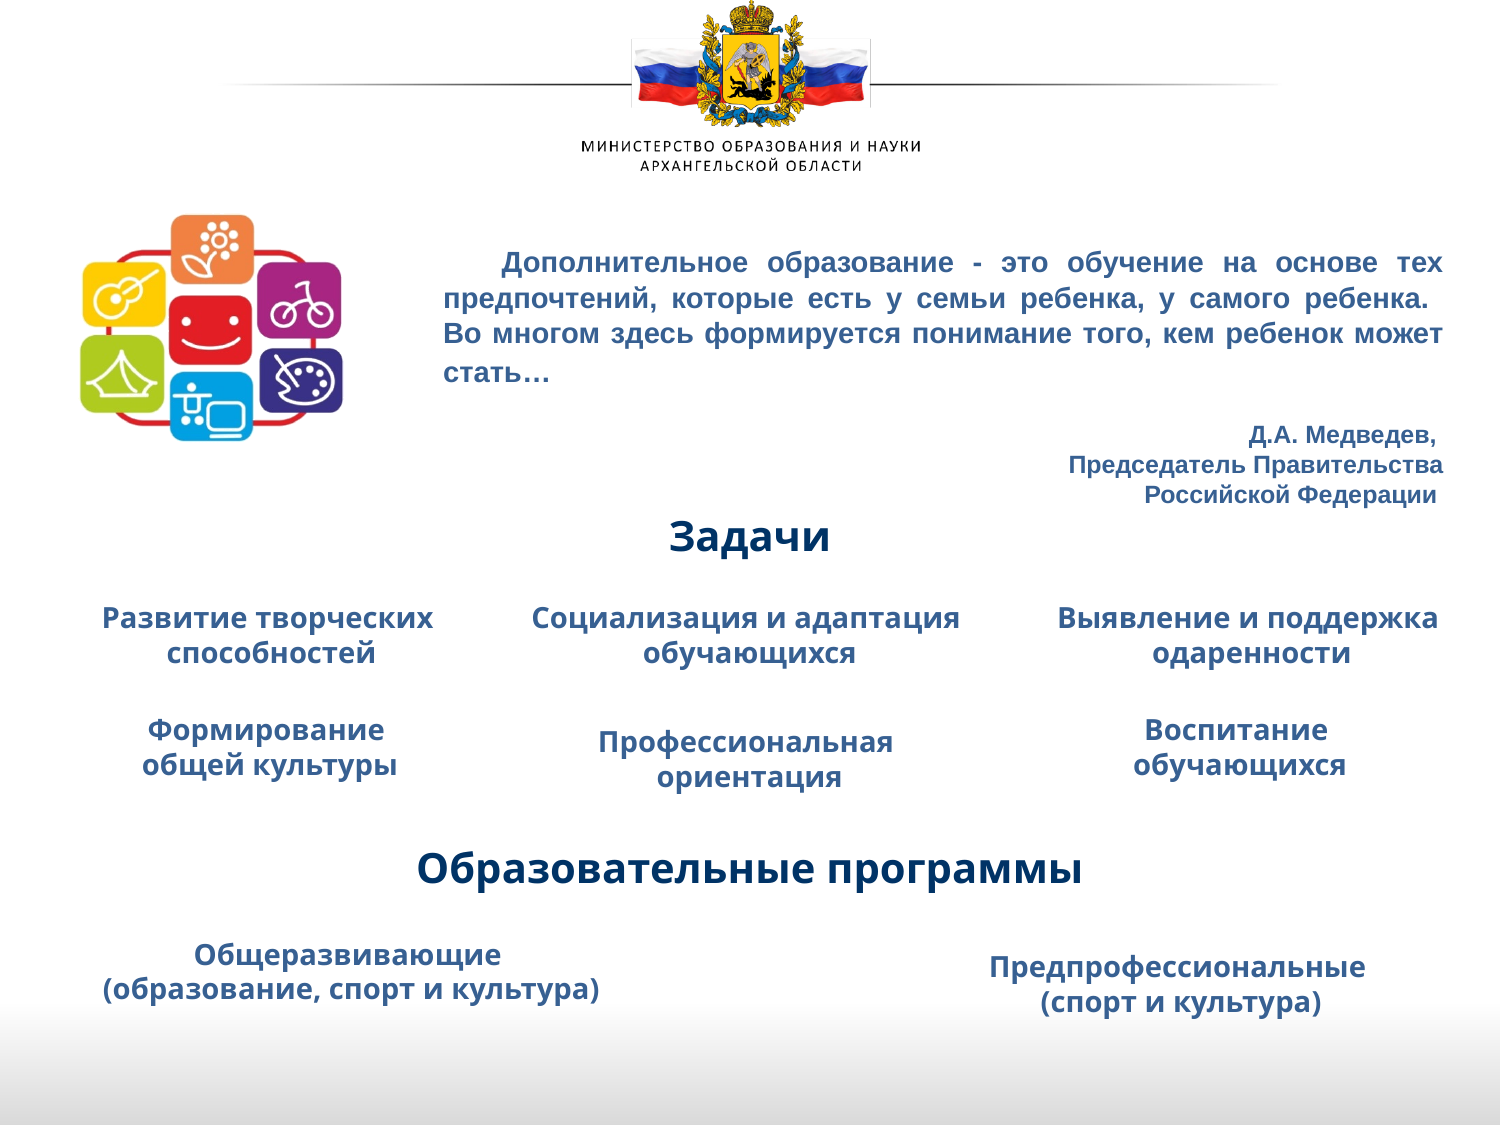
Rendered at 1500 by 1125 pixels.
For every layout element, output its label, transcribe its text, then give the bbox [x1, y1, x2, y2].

text_box Воспитание обучающихся [1056, 704, 1424, 789]
text_box Развитие творческих способностей [53, 591, 466, 677]
text_box Задачи [631, 502, 868, 568]
picture [76, 207, 348, 451]
text_box Образовательные программы [324, 834, 1175, 899]
text_box Профессиональная ориентация [519, 716, 981, 801]
text_box Формирование общей культуры [29, 704, 511, 789]
picture [218, 0, 1282, 171]
text_box Предпрофессиональные (спорт и культура) [915, 940, 1447, 1026]
text_box Общеразвивающие (образование, спорт и культура) [53, 928, 650, 1014]
text_box Выявление и поддержка одаренности [1003, 591, 1500, 677]
text_box Дополнительное образование - это обучение на основе тех предпочтений, которые есть у семьи ребенка, у самого ребенка. Во многом здесь формируется понимание того, кем ребенок может стать… Д.А. Медведев, Председатель Правительства Российской Федерации [372, 231, 1459, 563]
text_box Социализация и адаптация обучающихся [466, 591, 1003, 677]
